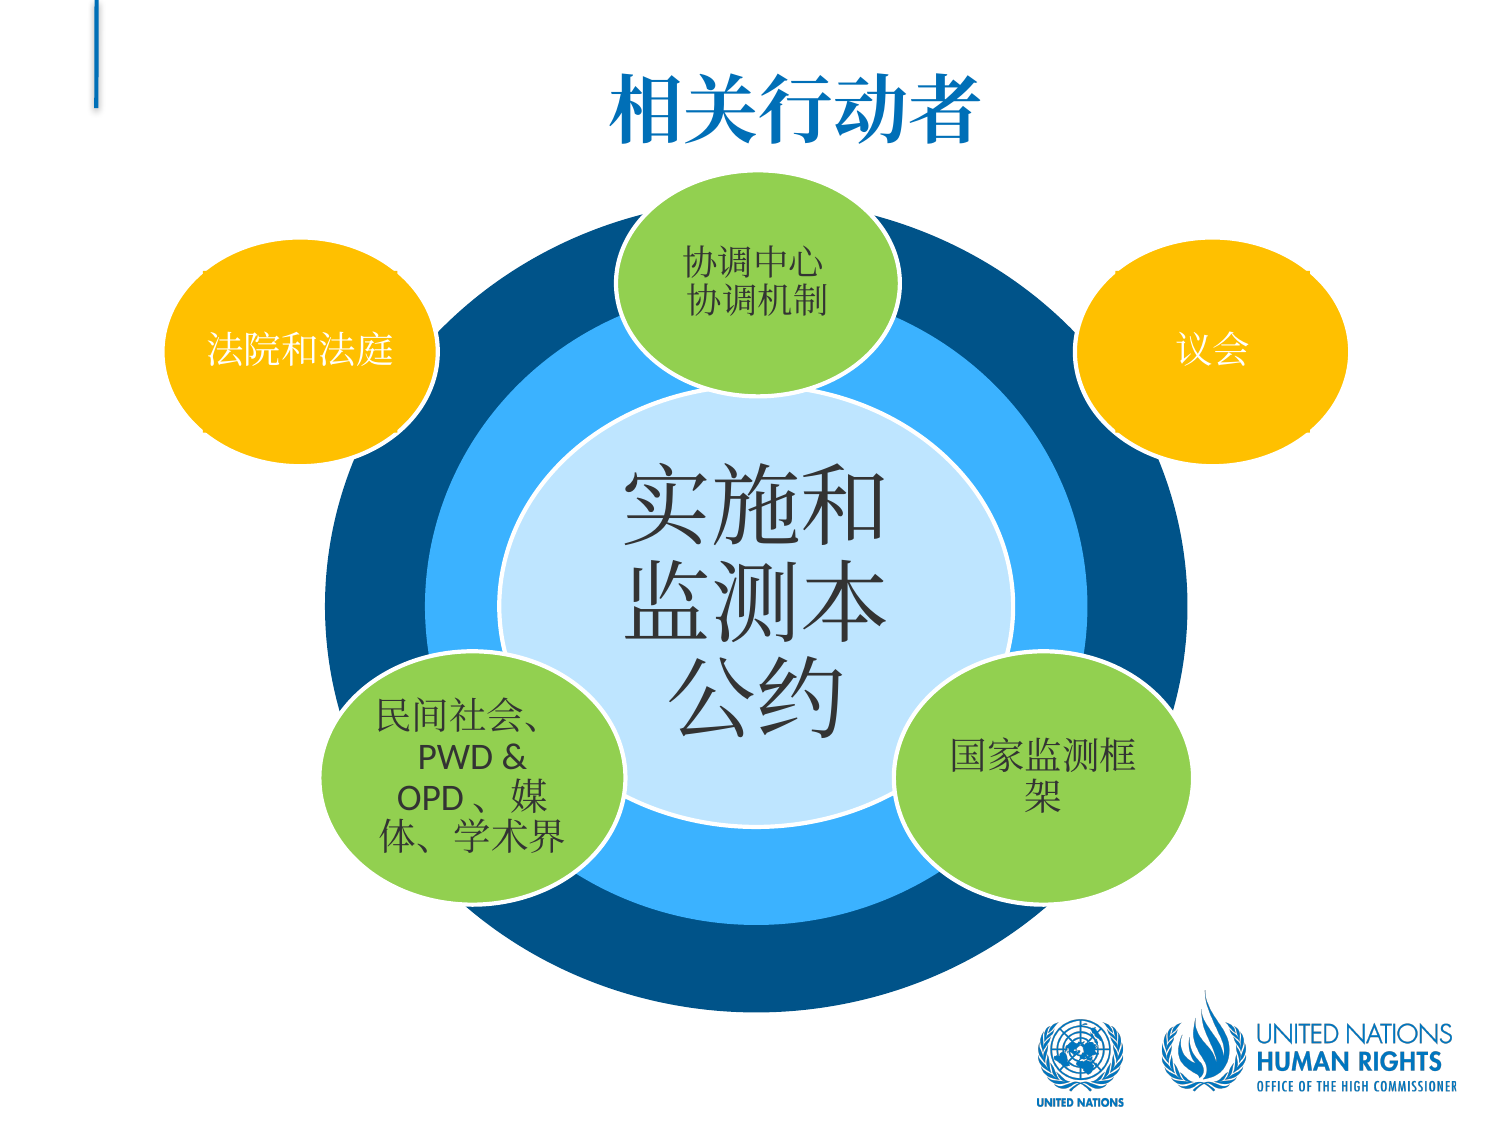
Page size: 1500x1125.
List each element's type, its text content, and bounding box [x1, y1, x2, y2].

text_box [539, 960, 973, 1015]
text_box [162, 237, 438, 467]
picture [1037, 990, 1457, 1107]
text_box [149, 124, 1363, 951]
text_box 相关行动者 [74, 55, 1442, 160]
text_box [1074, 237, 1351, 467]
